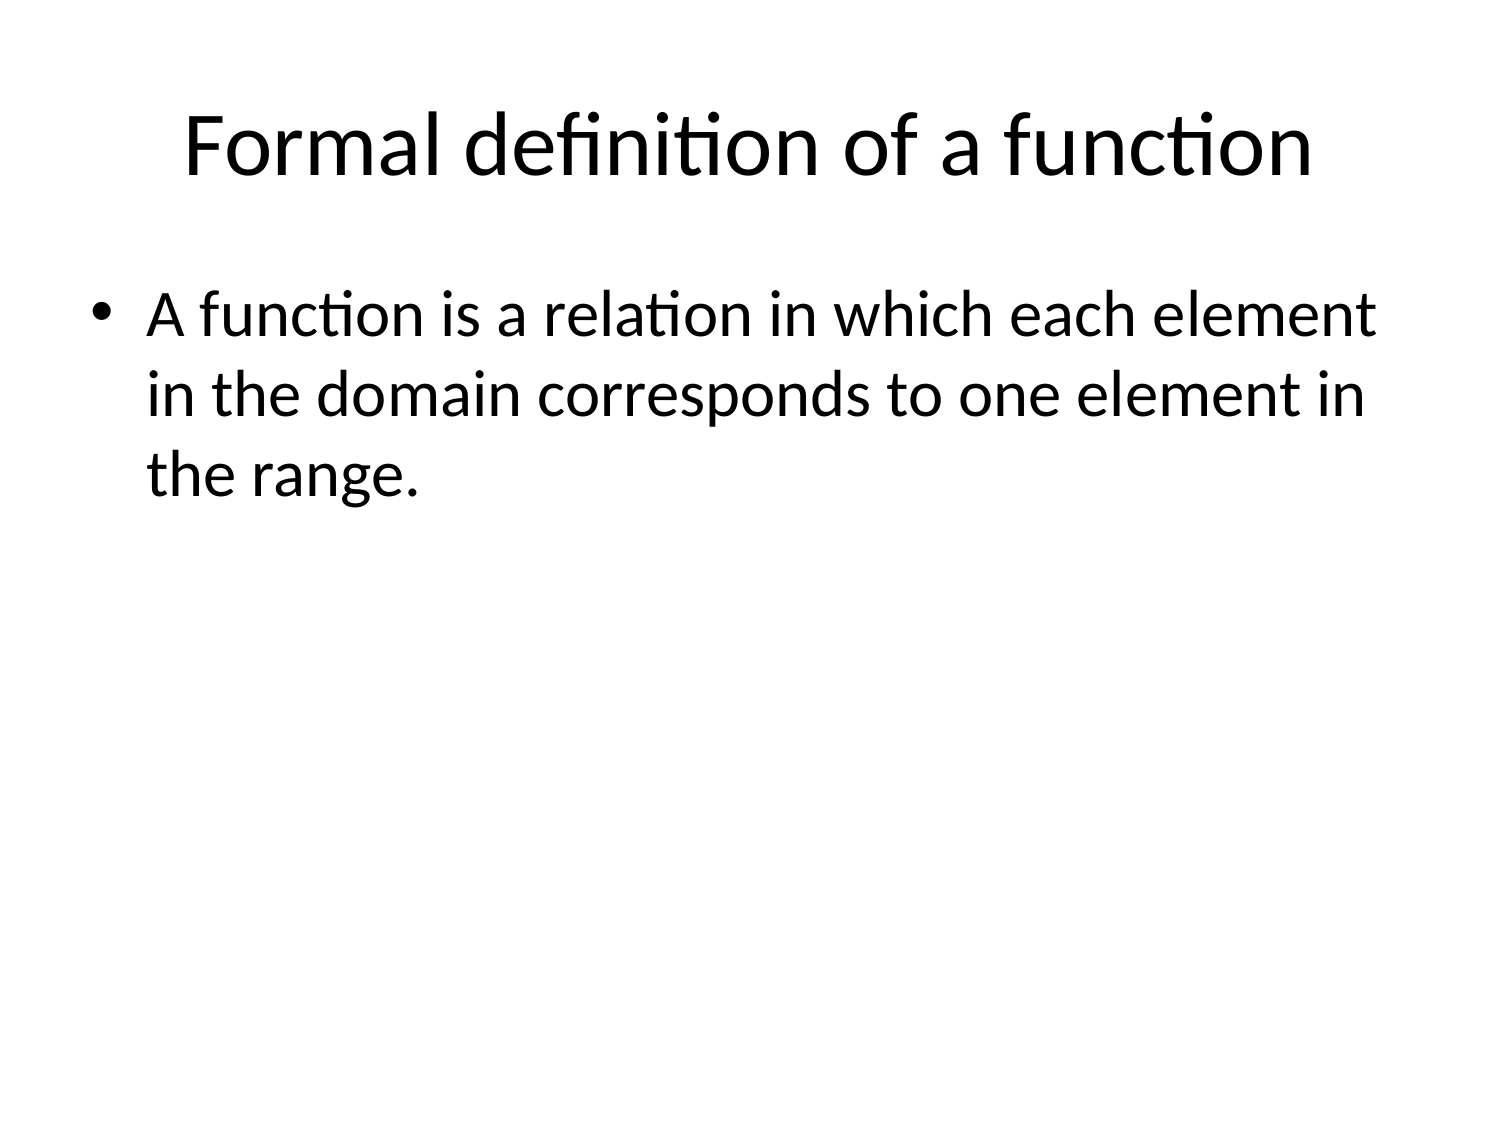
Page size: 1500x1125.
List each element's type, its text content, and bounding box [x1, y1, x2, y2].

list A function is a relation in which each element in the domain corresponds to one element in the range. [75, 262, 1425, 1005]
title Formal definition of a function [75, 45, 1425, 233]
